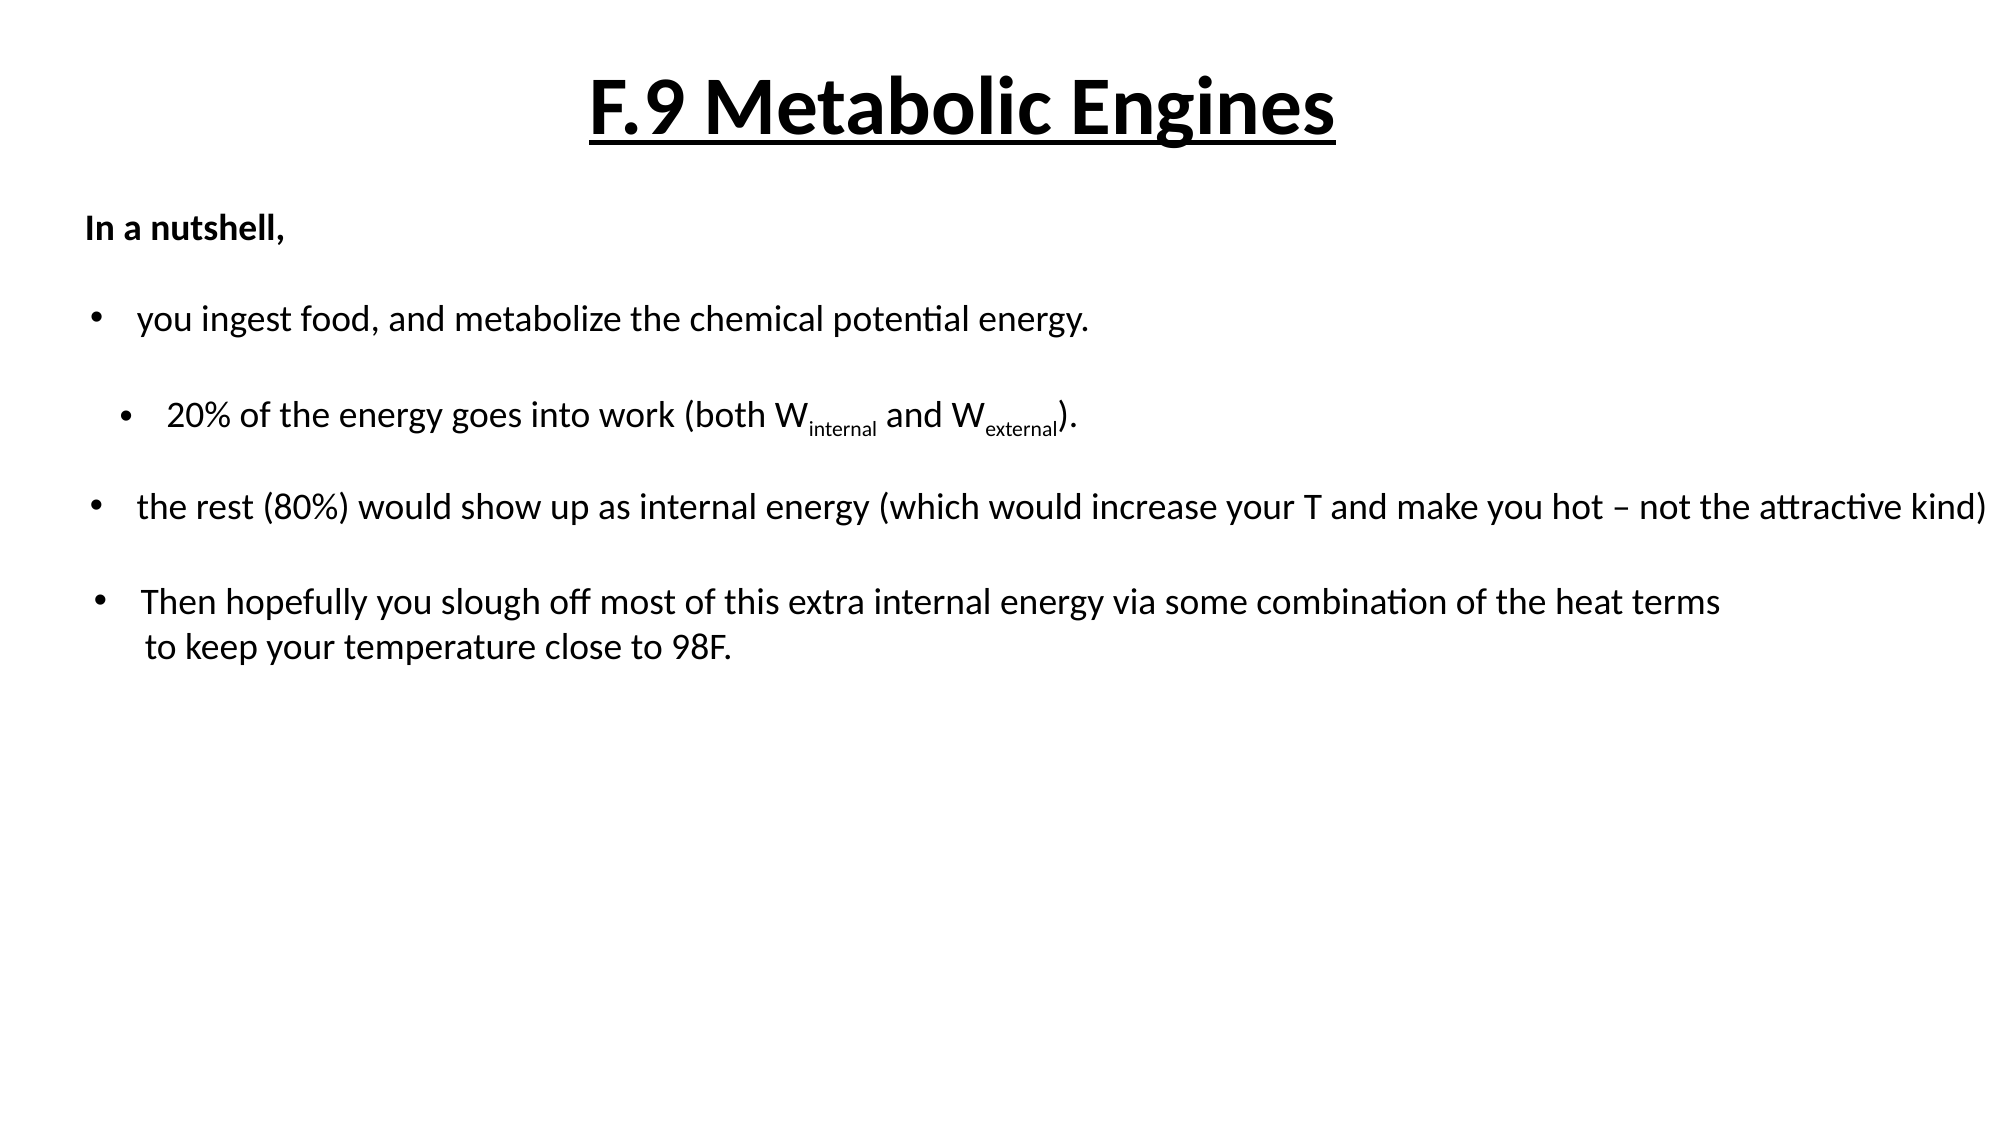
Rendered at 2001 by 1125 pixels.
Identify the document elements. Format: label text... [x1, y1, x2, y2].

text_box In a nutshell, [70, 195, 310, 256]
text_box the rest (80%) would show up as internal energy (which would increase your T and make you hot – not the attractive kind) [75, 474, 2000, 535]
text_box Then hopefully you slough off most of this extra internal energy via some combination of the heat terms to keep your temperature close to 98F. [78, 569, 1747, 675]
text_box 20% of the energy goes into work (both Winternal and Wexternal). [104, 382, 1111, 449]
text_box you ingest food, and metabolize the chemical potential energy. [75, 286, 1106, 347]
text_box F.9 Metabolic Engines [574, 55, 1543, 163]
